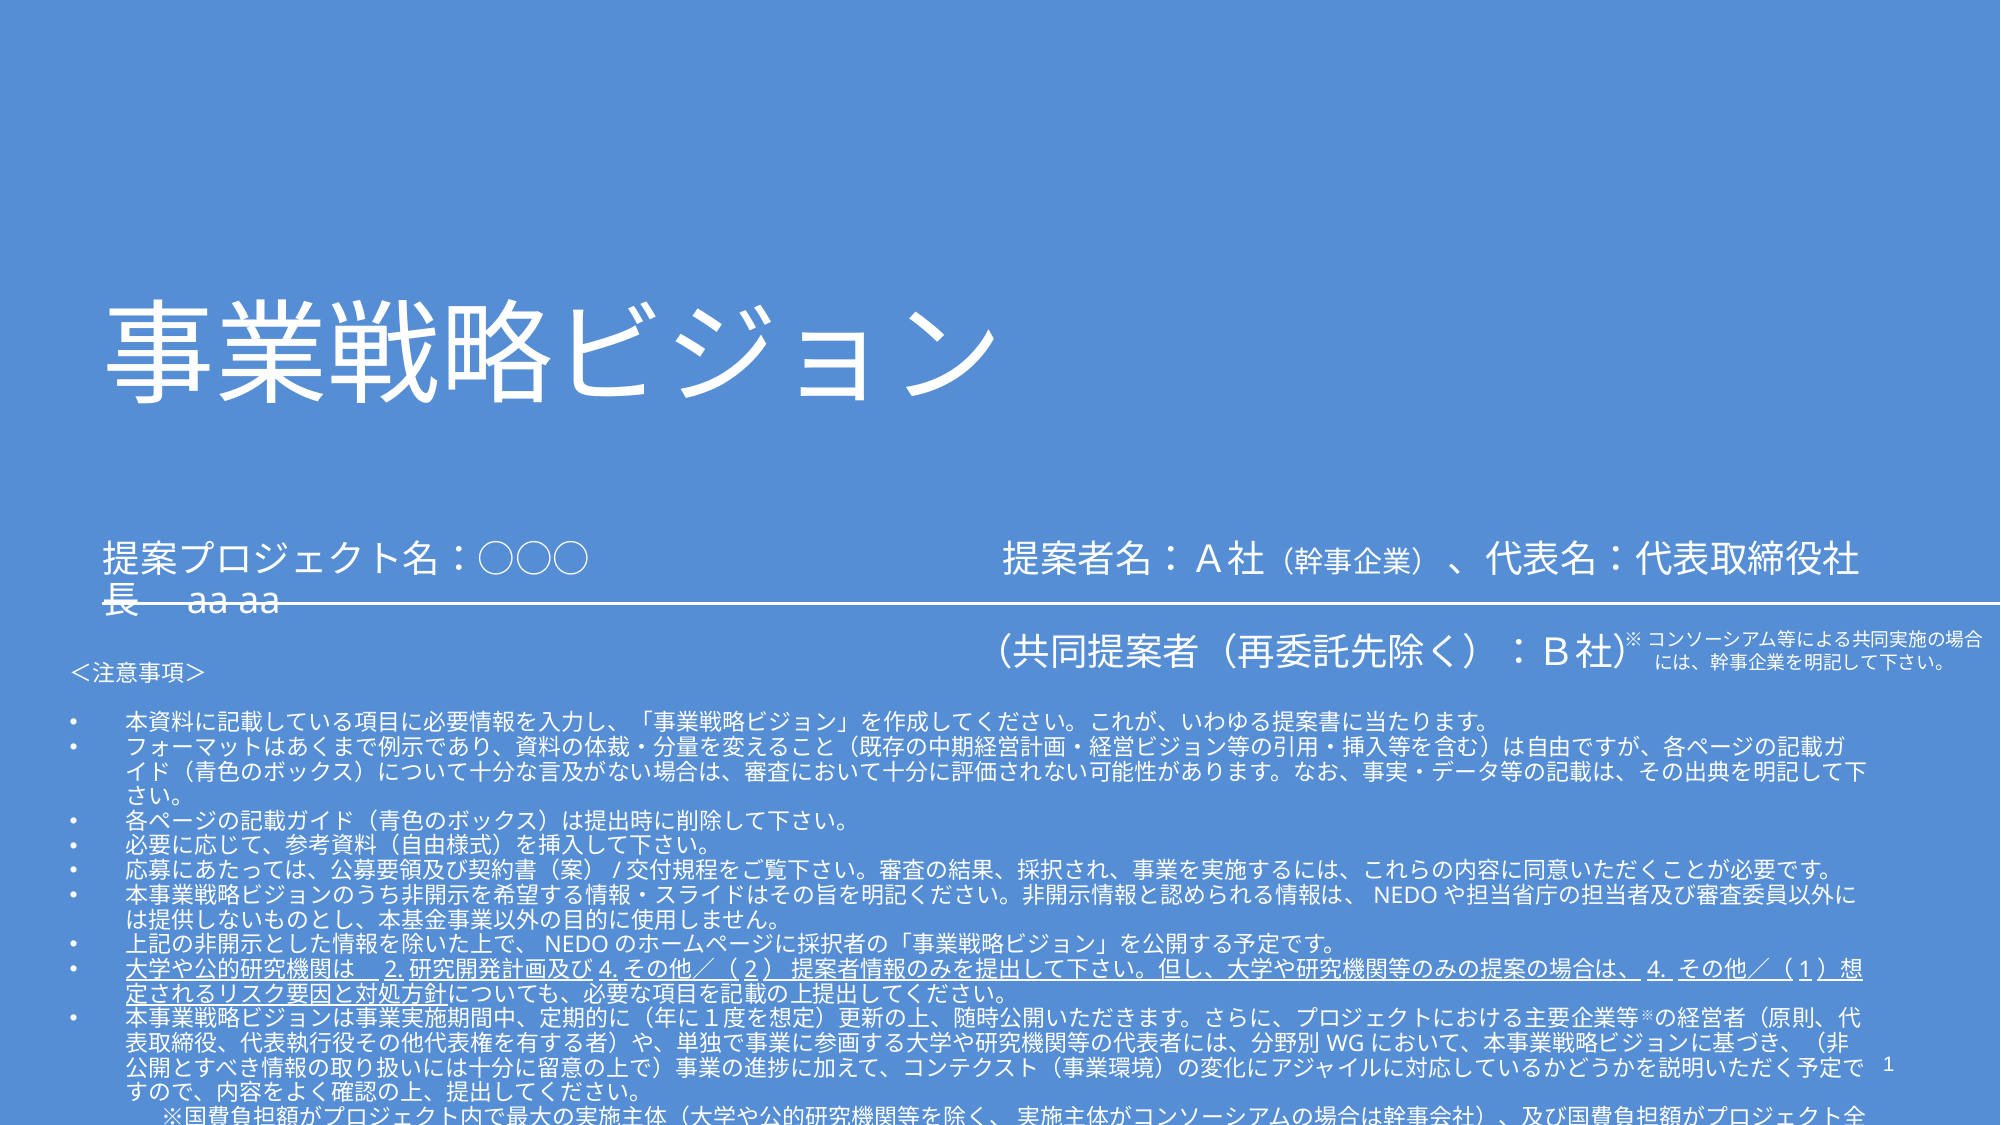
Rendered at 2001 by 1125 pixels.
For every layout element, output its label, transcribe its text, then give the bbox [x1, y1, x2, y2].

text_box ＜注意事項＞ 本資料に記載している項目に必要情報を入力し、「事業戦略ビジョン」を作成してください。これが、いわゆる提案書に当たります。 フォーマットはあくまで例示であり、資料の体裁・分量を変えること（既存の中期経営計画・経営ビジョン等の引用・挿入等を含む）は自由ですが、各ページの記載ガイド（青色のボックス）について十分な言及がない場合は、審査において十分に評価されない可能性があります。なお、事実・データ等の記載は、その出典を明記して下さい。 各ページの記載ガイド（青色のボックス）は提出時に削除して下さい。 必要に応じて、参考資料（自由様式）を挿入して下さい。 応募にあたっては、公募要領及び契約書（案）/交付規程をご覧下さい。審査の結果、採択され、事業を実施するには、これらの内容に同意いただくことが必要です。 本事業戦略ビジョンのうち非開示を希望する情報・スライドはその旨を明記ください。非開示情報と認められる情報は、NEDOや担当省庁の担当者及び審査委員以外には提供しないものとし、本基金事業以外の目的に使用しません。 上記の非開示とした情報を除いた上で、NEDOのホームページに採択者の「事業戦略ビジョン」を公開する予定です。 大学や公的研究機関は 2.研究開発計画及び4.その他／（2） 提案者情報のみを提出して下さい。但し、大学や研究機関等のみの提案の場合は、4. その他／（1）想定されるリスク要因と対処方針についても、必要な項目を記載の上提出してください。 本事業戦略ビジョンは事業実施期間中、定期的に（年に１度を想定）更新の上、随時公開いただきます。さらに、プロジェクトにおける主要企業等※の経営者（原則、代表取締役、代表執行役その他代表権を有する者）や、単独で事業に参画する大学や研究機関等の代表者には、分野別WGにおいて、本事業戦略ビジョンに基づき、（非公開とすべき情報の取り扱いには十分に留意の上で）事業の進捗に加えて、コンテクスト（事業環境）の変化にアジャイルに対応しているかどうかを説明いただく予定ですので、内容をよく確認の上、提出してください。 ※国費負担額がプロジェクト内で最大の実施主体（大学や公的研究機関等を除く、 実施主体がコンソーシアムの場合は幹事会社）、及び国費負担額がプロジェクト全体の10％以上かつ上位３社程度の主要企業等（コンソーシアム単位ではなく企業等の単位） [69, 661, 1870, 1125]
title 事業戦略ビジョン 提案プロジェクト名：○○○ 提案者名：Ａ社（幹事企業） 、代表名：代表取締役社長 aa aa [102, 297, 1897, 633]
text_box ※コンソーシアム等による共同実施の場合には、幹事企業を明記して下さい。 [1607, 621, 2000, 680]
text_box （共同提案者（再委託先除く）：Ｂ社） [959, 610, 1870, 691]
